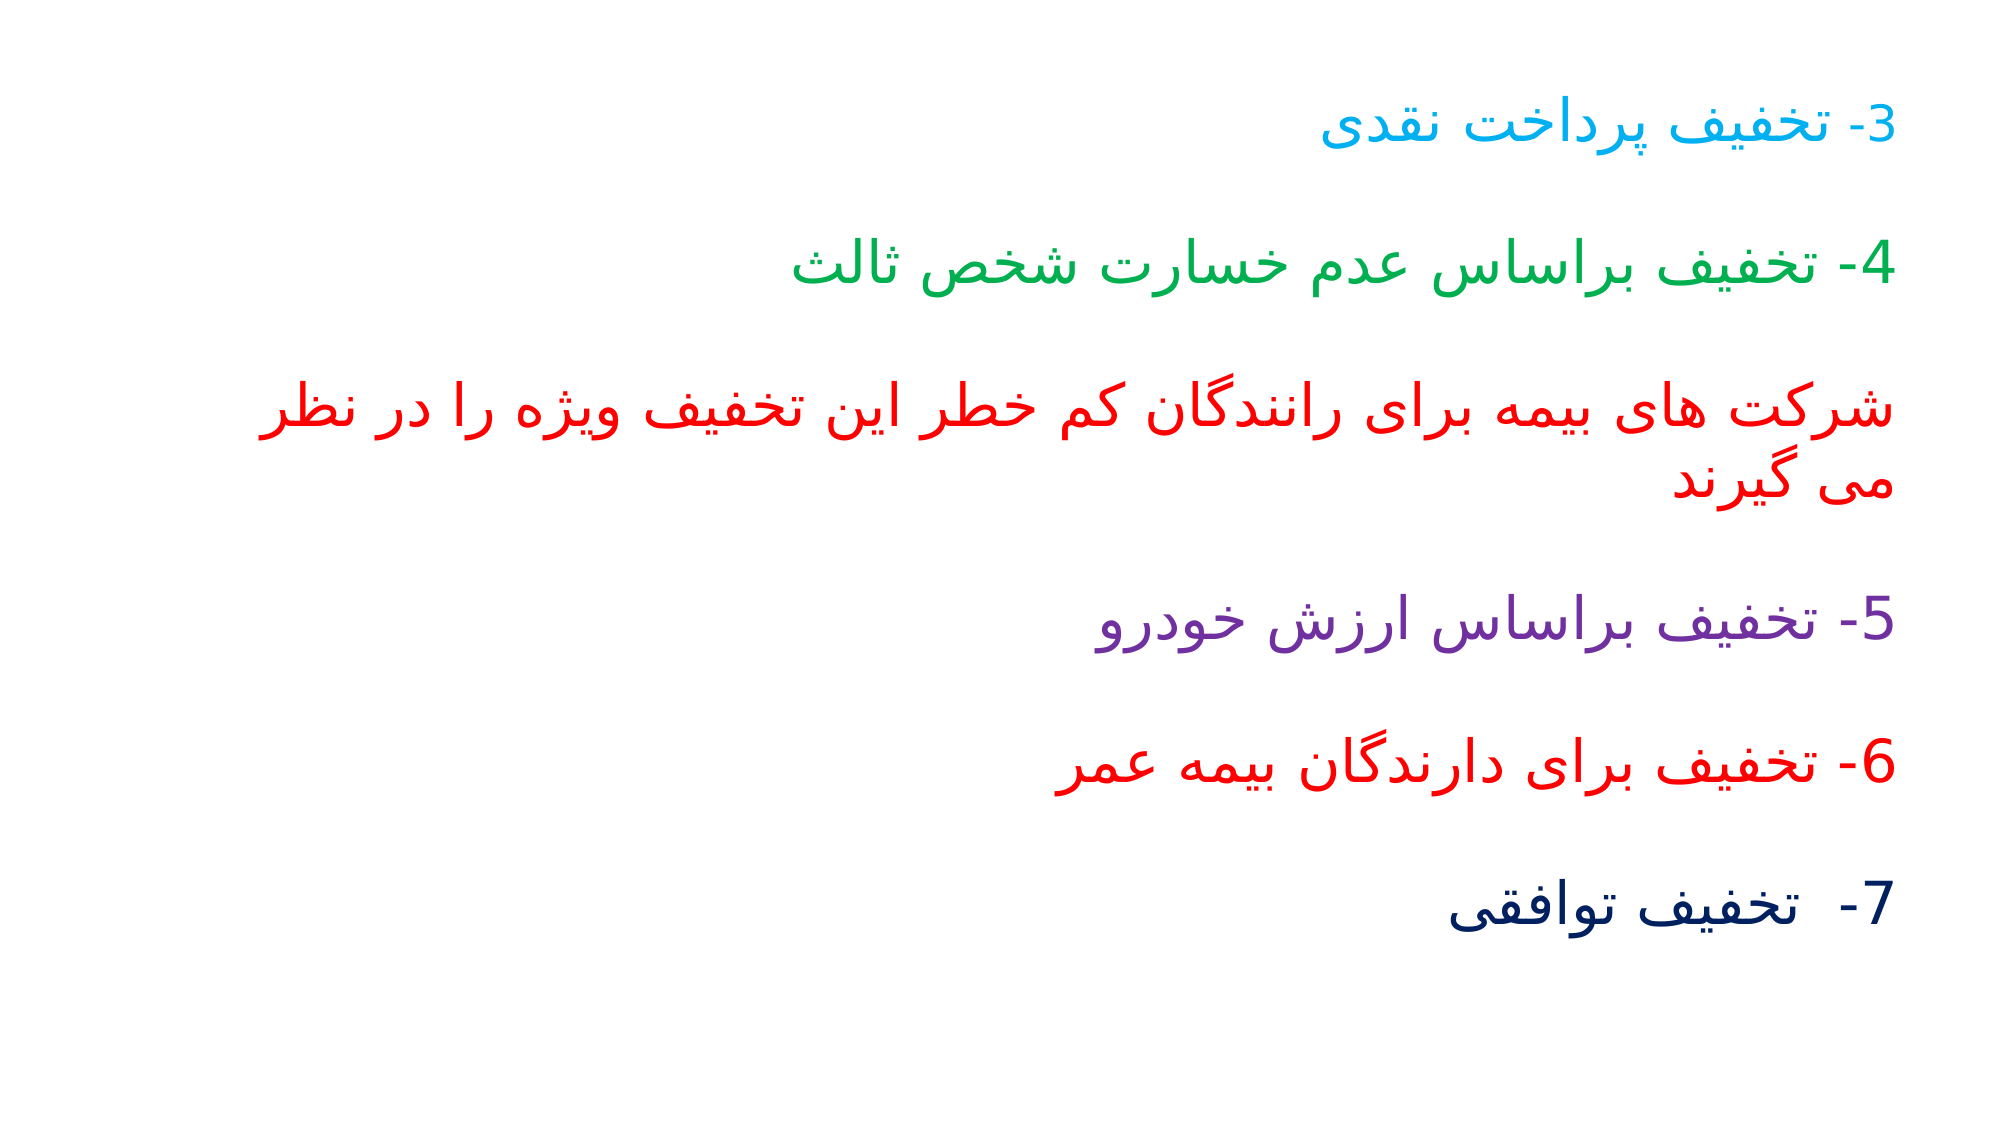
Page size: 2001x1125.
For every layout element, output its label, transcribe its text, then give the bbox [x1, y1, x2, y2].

title 3- تخفیف پرداخت نقدی 4- تخفیف براساس عدم خسارت شخص ثالث شرکت های بیمه برای رانندگان کم خطر این تخفیف ویژه را در نظر می گیرند 5- تخفیف براساس ارزش خودرو 6- تخفیف برای دارندگان بیمه عمر 7- تخفیف توافقی [177, 66, 1914, 1078]
